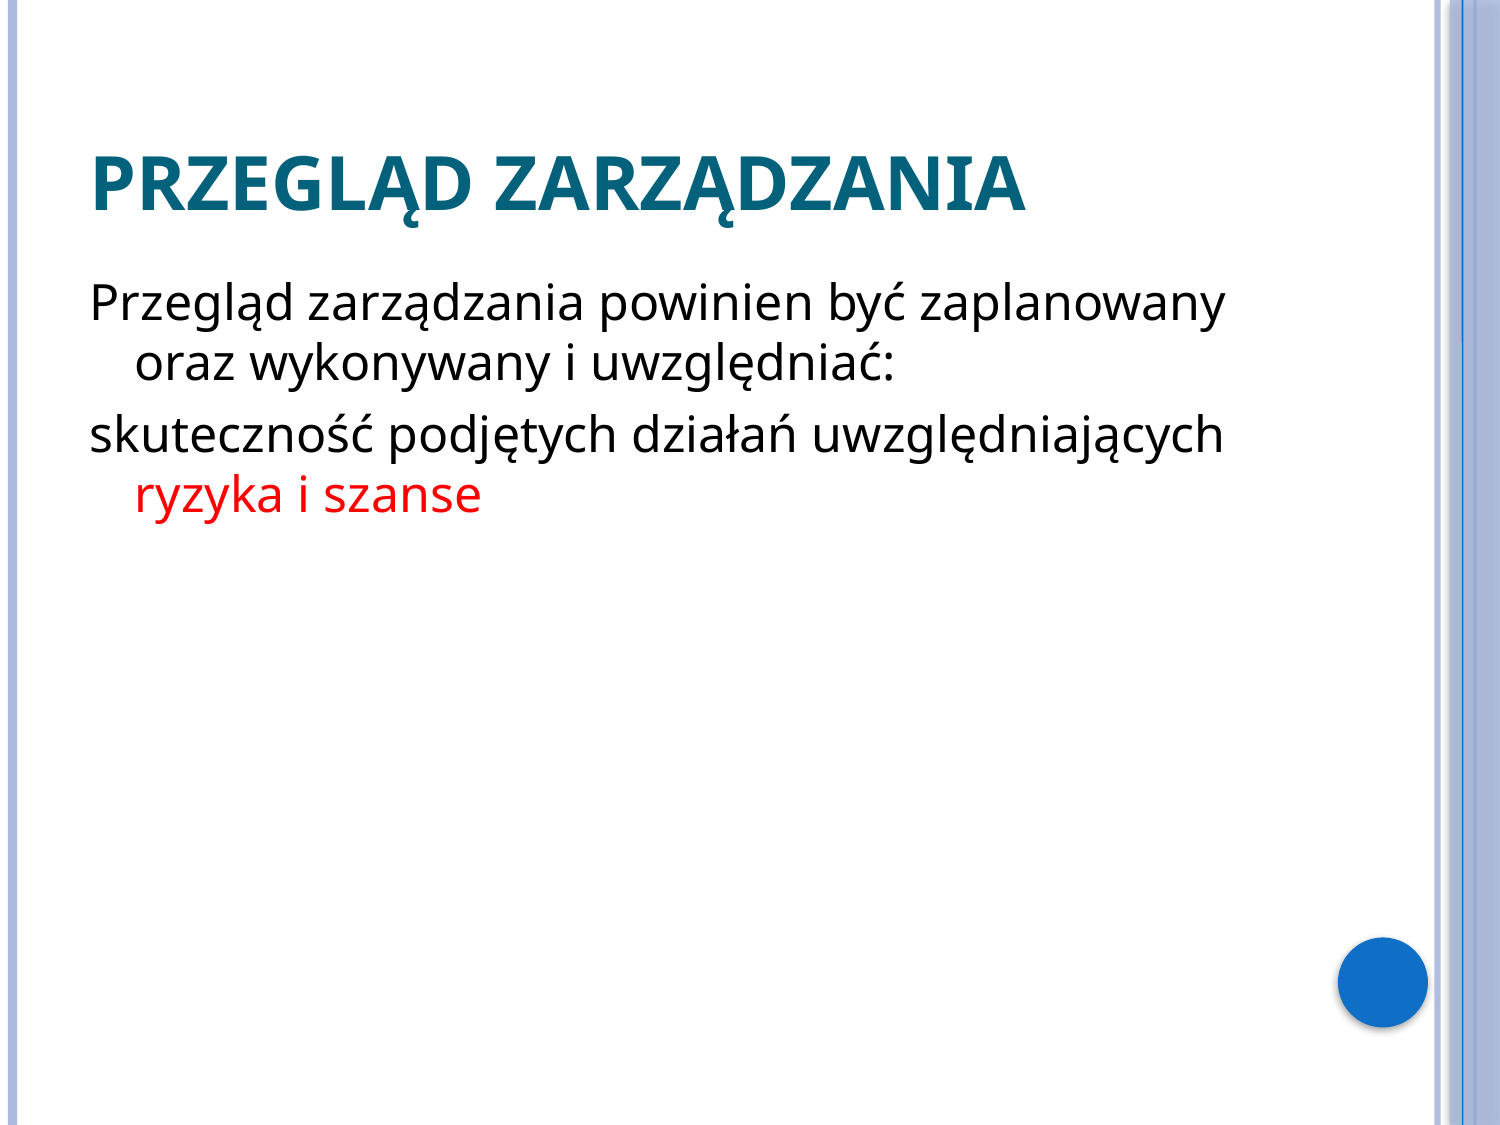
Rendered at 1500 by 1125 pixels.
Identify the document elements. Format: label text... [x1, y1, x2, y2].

title Przegląd zarządzania [75, 45, 1300, 233]
list Przegląd zarządzania powinien być zaplanowany oraz wykonywany i uwzględniać: skuteczność podjętych działań uwzględniających ryzyka i szanse [75, 262, 1300, 1062]
